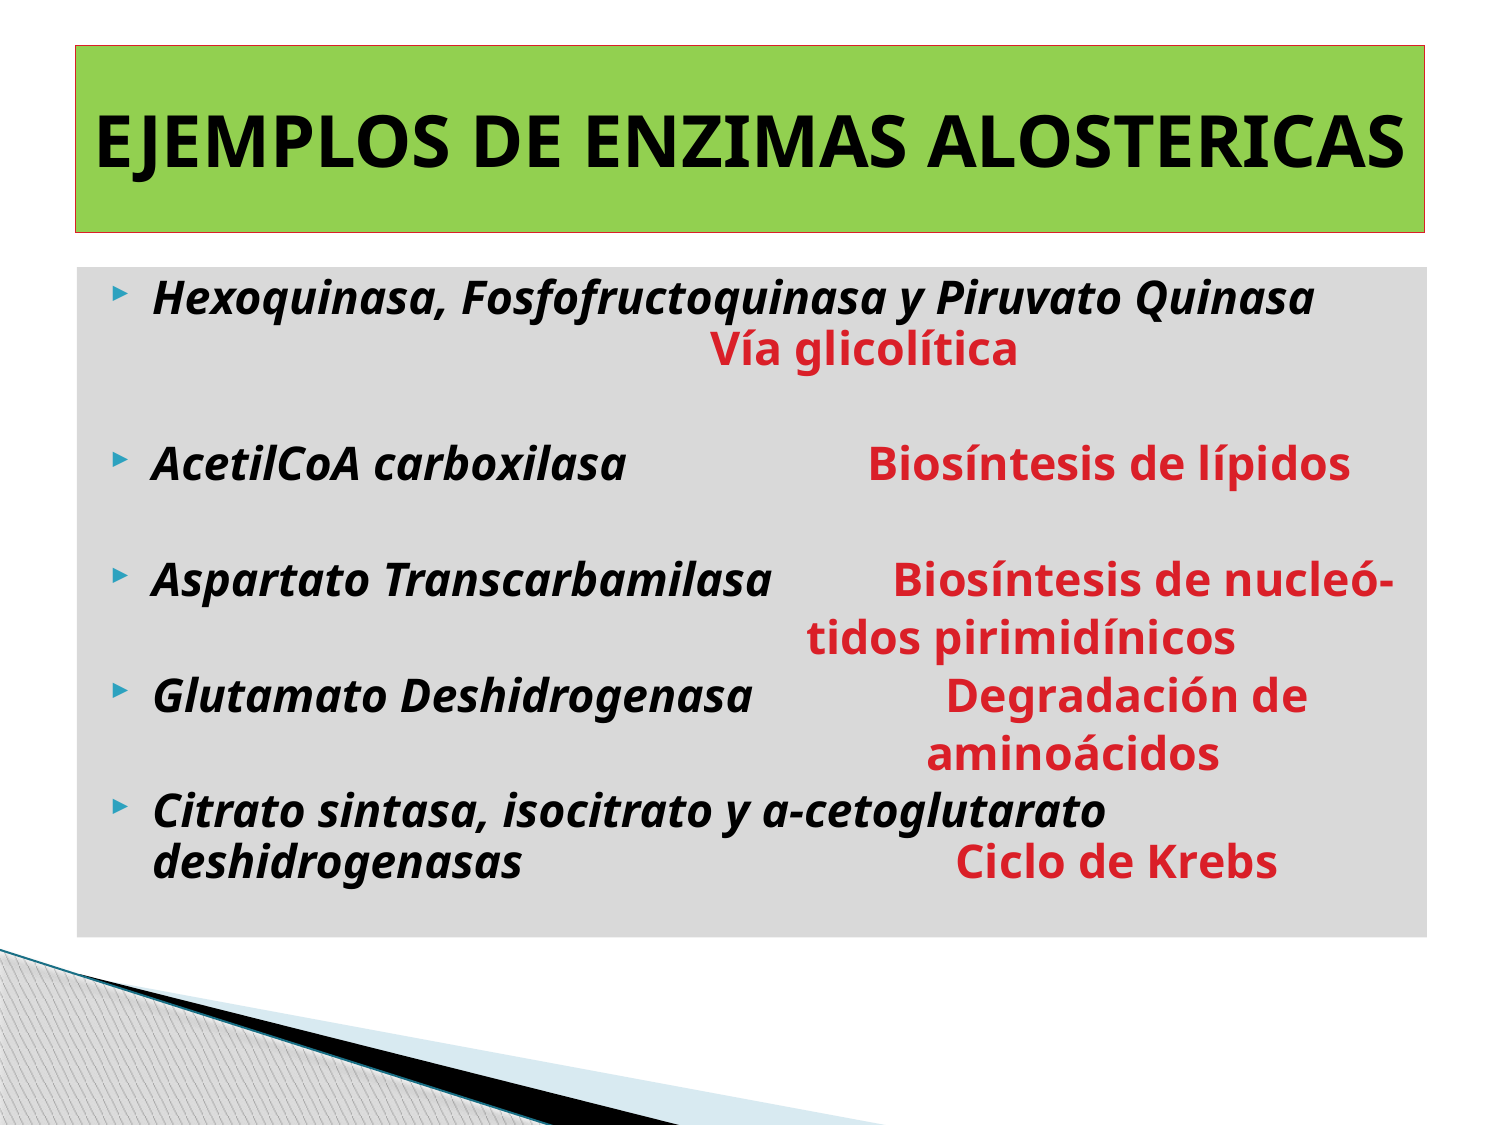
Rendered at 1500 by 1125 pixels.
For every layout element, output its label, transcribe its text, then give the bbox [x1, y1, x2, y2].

text_box [147, 609, 1129, 670]
list Hexoquinasa, Fosfofructoquinasa y Piruvato Quinasa Vía glicolítica AcetilCoA carboxilasa Biosíntesis de lípidos Aspartato Transcarbamilasa Biosíntesis de nucleó- tidos pirimidínicos Glutamato Deshidrogenasa Degradación de aminoácidos Citrato sintasa, isocitrato y a-cetoglutarato deshidrogenasas Ciclo de Krebs [76, 266, 1428, 938]
title EJEMPLOS DE ENZIMAS ALOSTERICAS [75, 45, 1425, 233]
